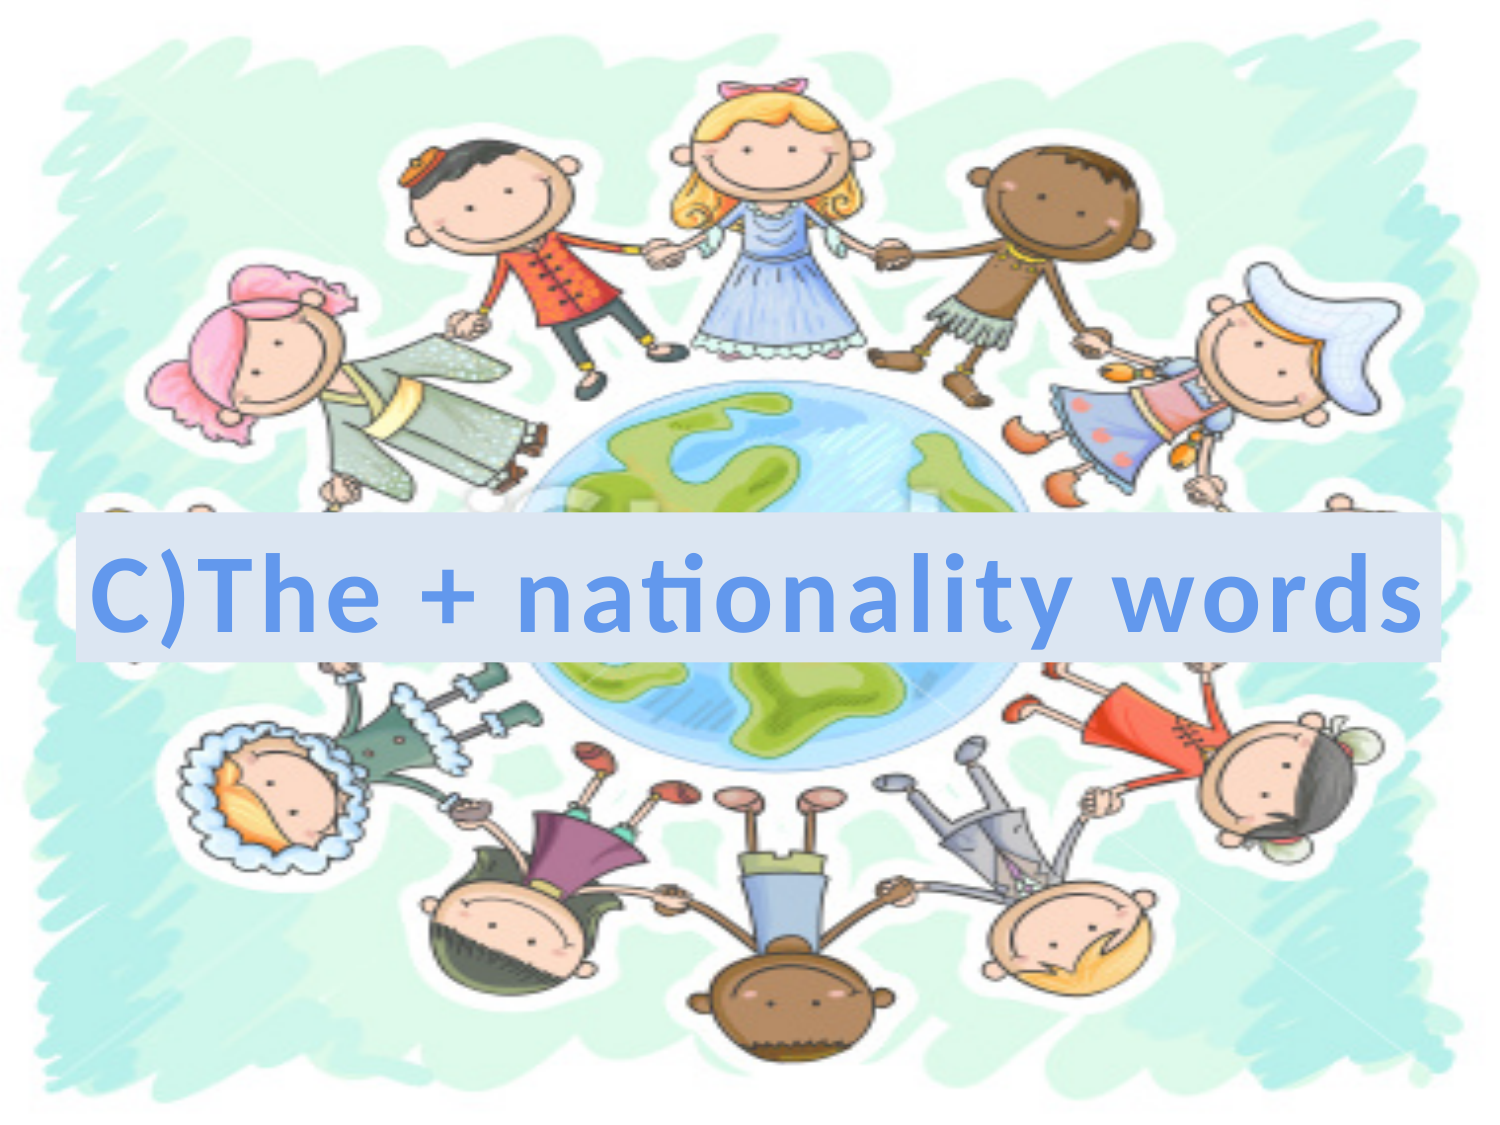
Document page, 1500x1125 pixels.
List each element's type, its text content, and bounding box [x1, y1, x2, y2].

text_box C)The + nationality words [75, 512, 1442, 663]
picture [0, 0, 1500, 1125]
